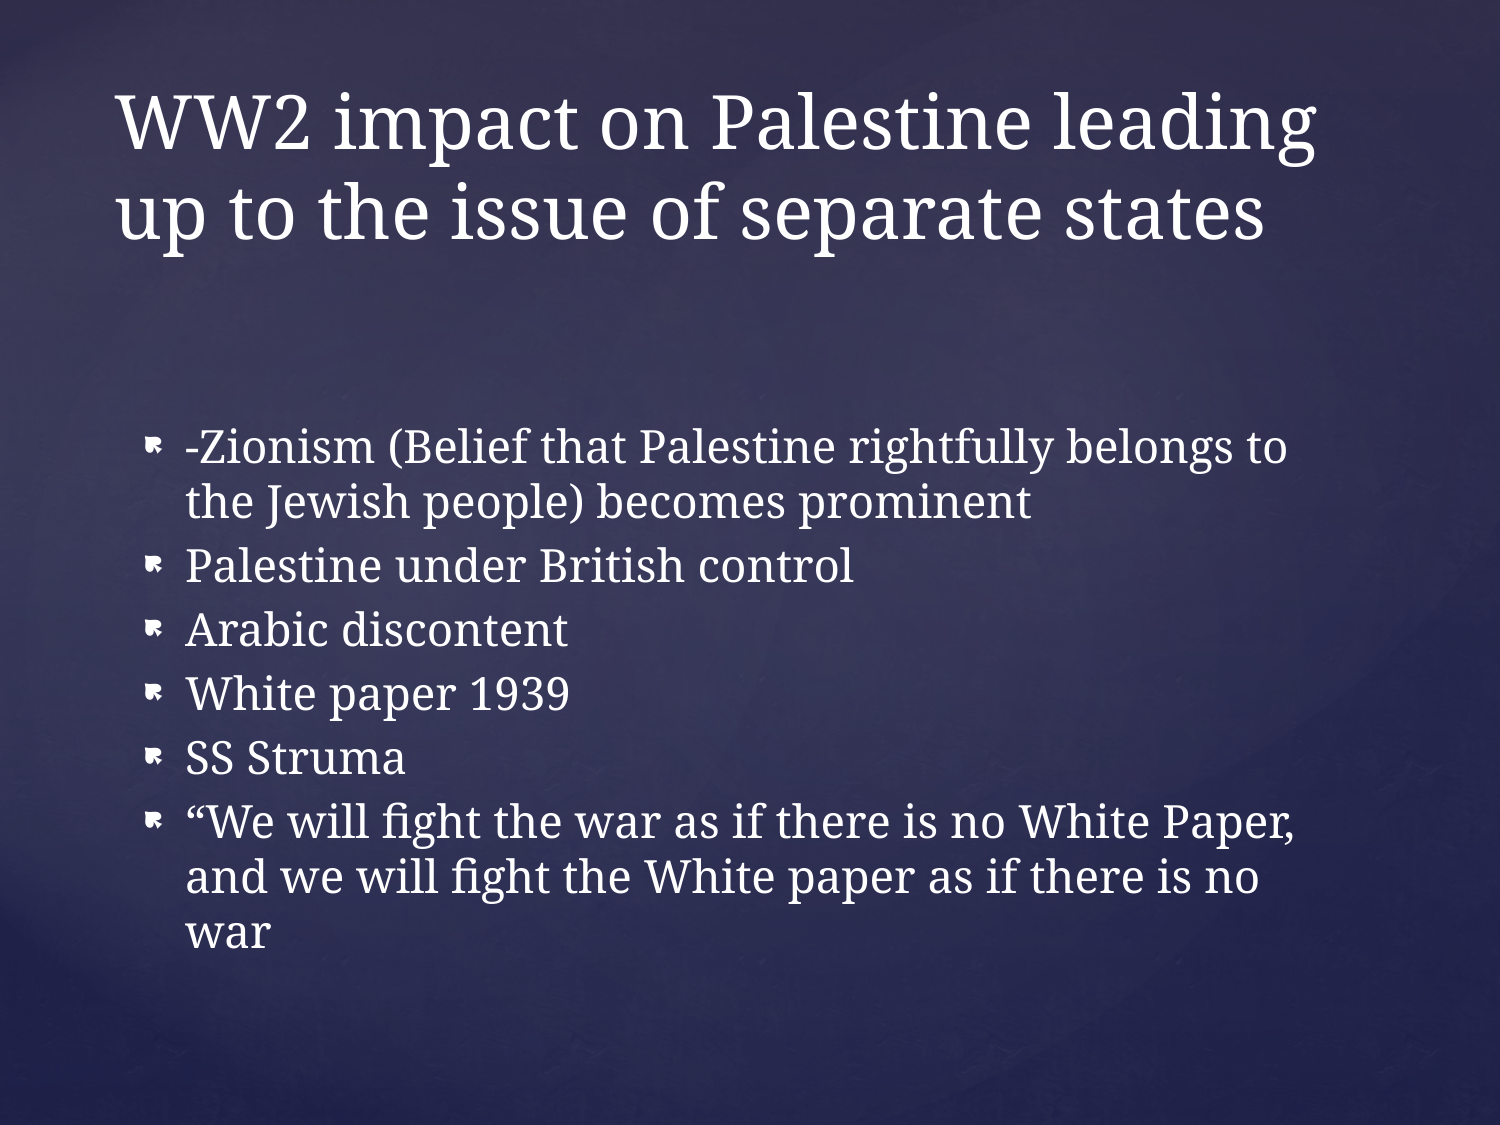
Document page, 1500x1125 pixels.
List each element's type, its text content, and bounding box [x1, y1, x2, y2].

list -Zionism (Belief that Palestine rightfully belongs to the Jewish people) becomes prominent Palestine under British control Arabic discontent White paper 1939 SS Struma “We will fight the war as if there is no White Paper, and we will fight the White paper as if there is no war [125, 312, 1313, 1063]
title WW2 impact on Palestine leading up to the issue of separate states [99, 112, 1338, 263]
